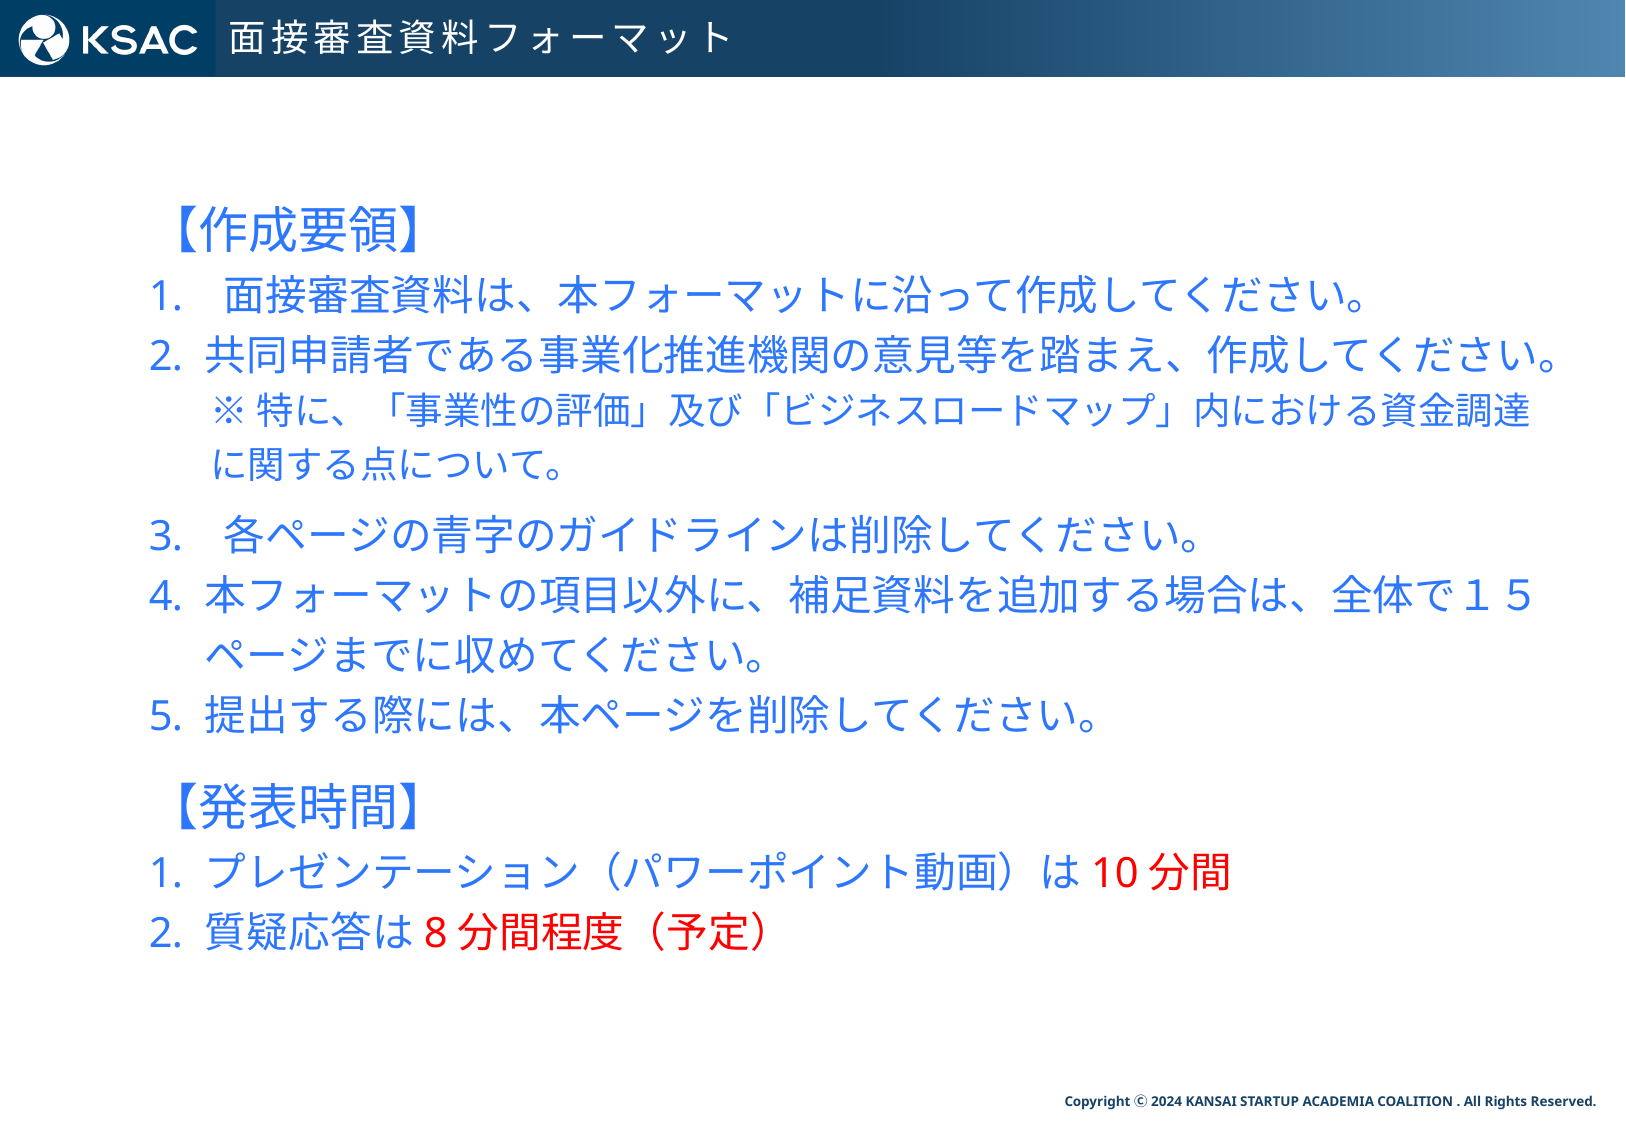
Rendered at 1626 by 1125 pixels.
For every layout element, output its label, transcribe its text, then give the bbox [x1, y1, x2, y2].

text_box ※特に、「事業性の評価」及び「ビジネスロードマップ」内における資金調達に関する点について。 [195, 370, 1575, 494]
picture [0, 0, 216, 76]
text_box 【発表時間】 プレゼンテーション（パワーポイント動画）は10分間 質疑応答は8分間程度（予定） [133, 756, 1448, 964]
text_box 【作成要領】 面接審査資料は、本フォーマットに沿って作成してください。 共同申請者である事業化推進機関の意見等を踏まえ、作成してください。 各ページの青字のガイドラインは削除してください。 本フォーマットの項目以外に、補足資料を追加する場合は、全体で１５ページまでに収めてください。 提出する際には、本ページを削除してください。 [133, 179, 1575, 747]
text_box 面接審査資料フォーマット [214, 6, 750, 66]
